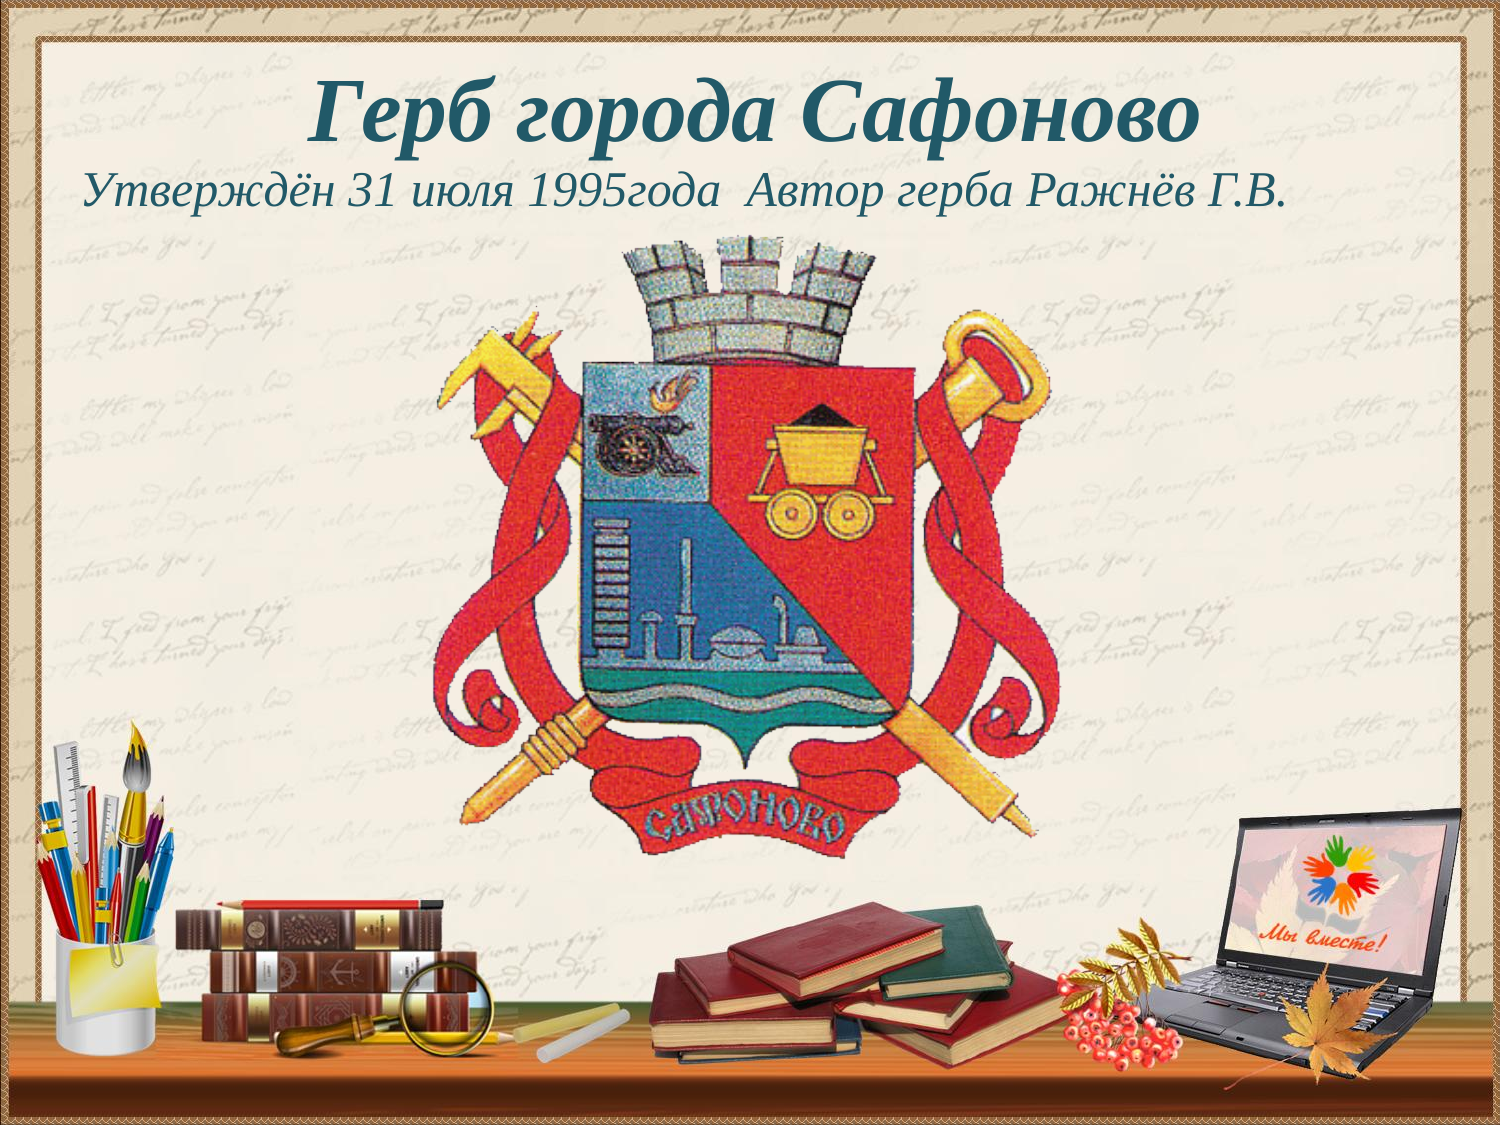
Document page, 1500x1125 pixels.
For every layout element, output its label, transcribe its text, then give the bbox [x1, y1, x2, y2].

text_box Утверждён 31 июля 1995года Автор герба Ражнёв Г.В. [64, 148, 1412, 224]
picture [0, 0, 1500, 1125]
text_box Герб города Сафоново [76, 42, 1436, 88]
text_box [41, 143, 1459, 199]
